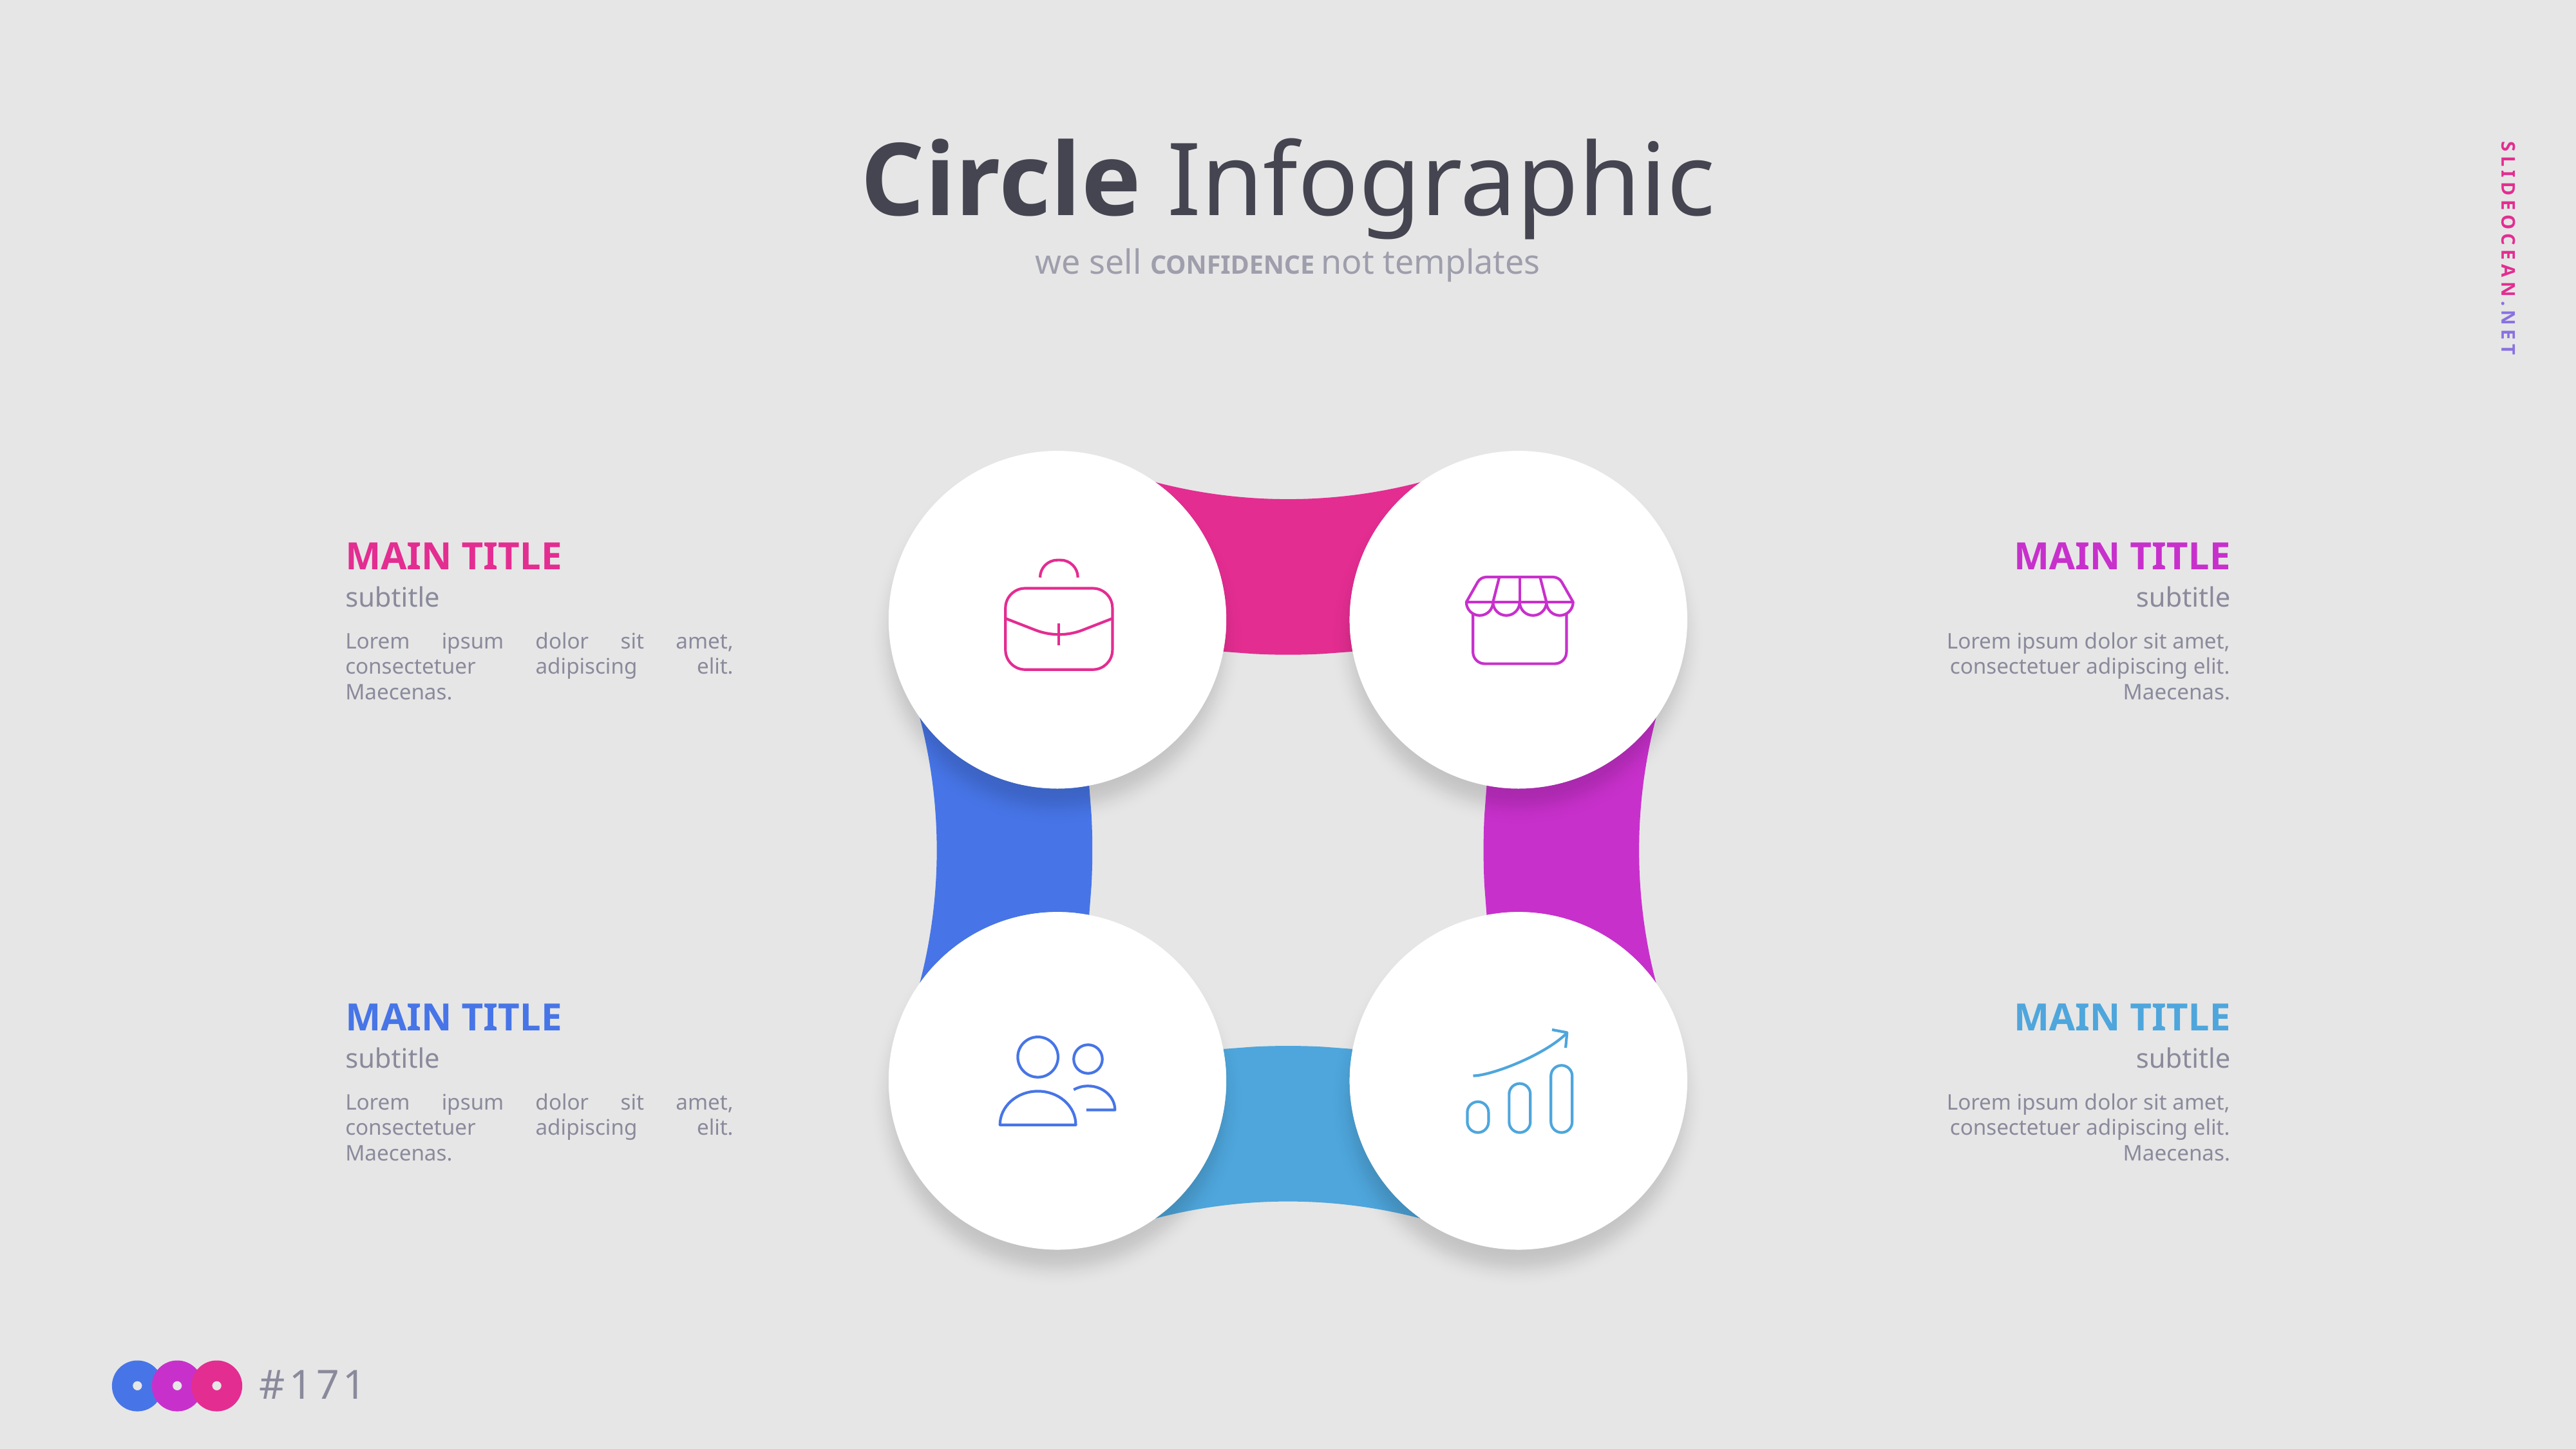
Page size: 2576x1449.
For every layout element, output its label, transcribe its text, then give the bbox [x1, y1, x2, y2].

text_box [1005, 588, 1113, 670]
text_box Circle Infographic [851, 110, 1725, 241]
text_box [1467, 1101, 1489, 1133]
text_box [1040, 560, 1078, 578]
text_box [1157, 482, 1419, 656]
text_box [1551, 1065, 1573, 1133]
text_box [1832, 527, 2240, 685]
text_box [999, 1091, 1076, 1125]
text_box [919, 761, 1094, 982]
text_box we sell CONFIDENCE not templates [1026, 241, 1550, 285]
text_box [1466, 577, 1573, 664]
text_box [1482, 761, 1657, 982]
text_box [1473, 1029, 1567, 1076]
text_box [887, 450, 1227, 790]
text_box [1349, 911, 1689, 1251]
text_box [1074, 1086, 1115, 1110]
text_box [1018, 1037, 1058, 1077]
text_box [1509, 1083, 1531, 1133]
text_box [336, 988, 744, 1146]
text_box #171 [259, 1359, 405, 1408]
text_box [1832, 988, 2240, 1146]
text_box [1074, 1045, 1103, 1074]
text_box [336, 527, 744, 685]
text_box [887, 911, 1227, 1251]
text_box [1349, 450, 1689, 790]
text_box [1197, 1045, 1379, 1211]
